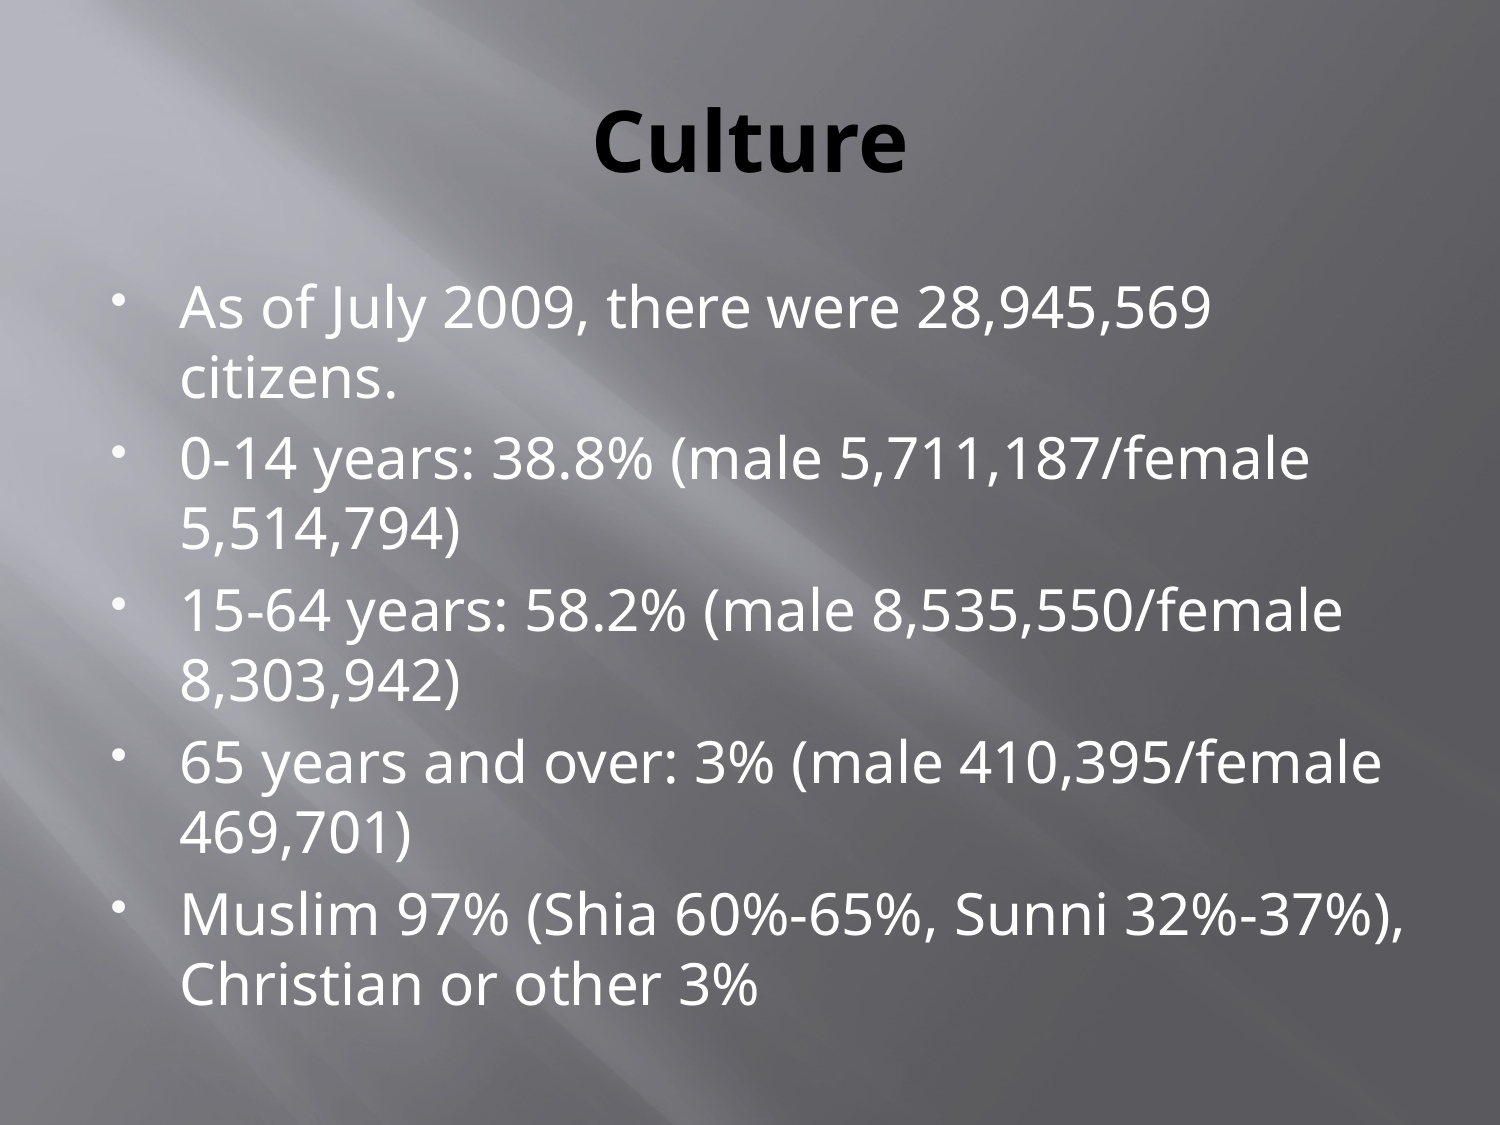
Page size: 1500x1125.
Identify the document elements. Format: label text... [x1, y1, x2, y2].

list As of July 2009, there were 28,945,569 citizens. 0-14 years: 38.8% (male 5,711,187/female 5,514,794) 15-64 years: 58.2% (male 8,535,550/female 8,303,942) 65 years and over: 3% (male 410,395/female 469,701) Muslim 97% (Shia 60%-65%, Sunni 32%-37%), Christian or other 3% [74, 262, 1426, 1036]
title Culture [75, 45, 1425, 233]
